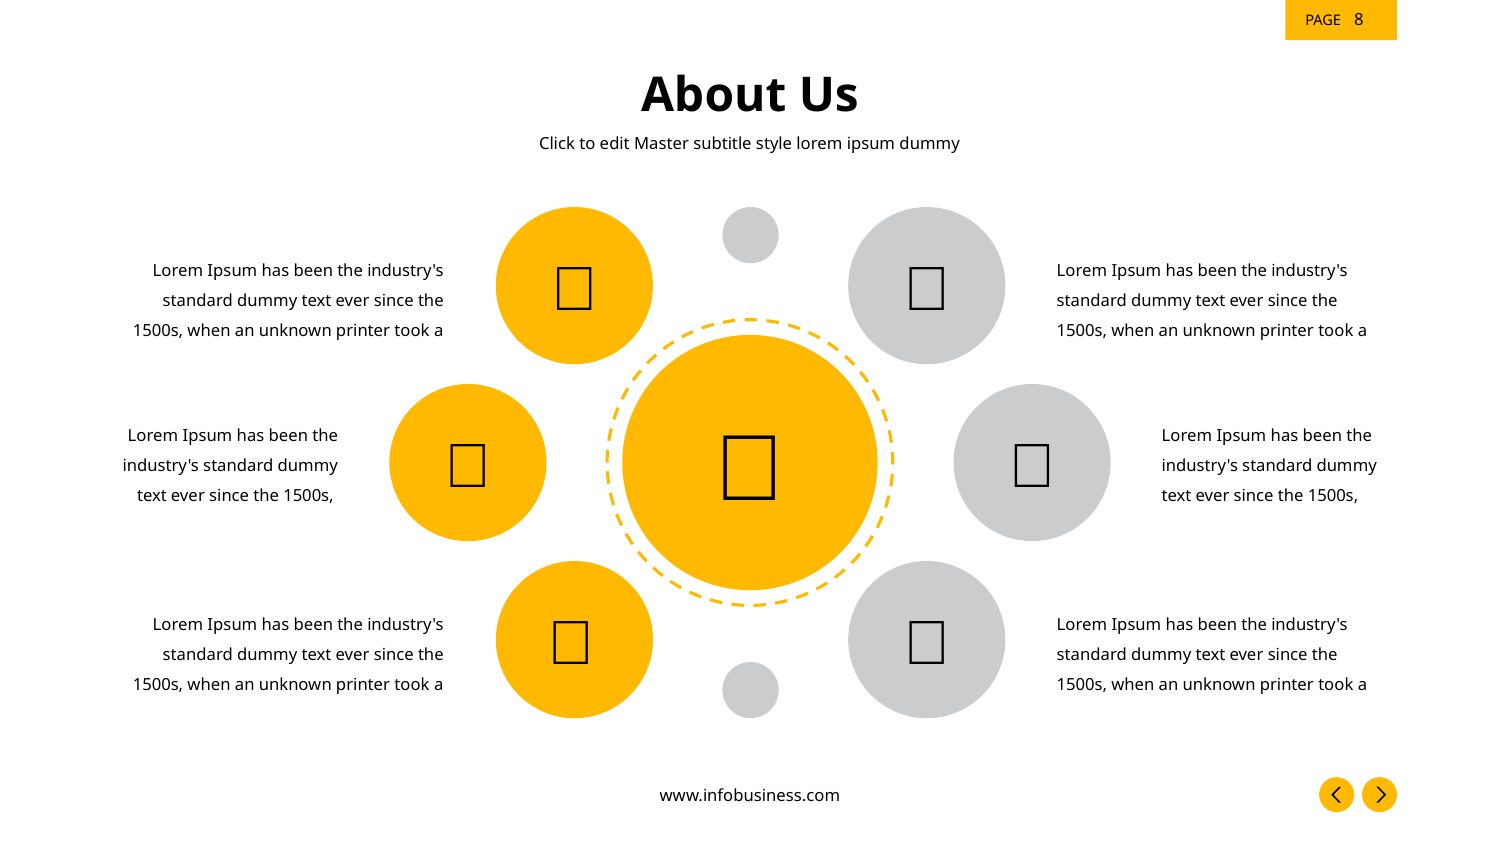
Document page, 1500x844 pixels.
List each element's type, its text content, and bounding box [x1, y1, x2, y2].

footer www.infobusiness.com [630, 772, 870, 818]
text_box [848, 561, 1006, 719]
text_box Lorem Ipsum has been the industry's standard dummy text ever since the 1500s, [1150, 409, 1416, 492]
slide_number ‹#› [1342, 8, 1401, 32]
subtitle Click to edit Master subtitle style lorem ipsum dummy [103, 129, 1397, 153]
text_box [495, 561, 654, 719]
text_box [953, 383, 1111, 542]
text_box [848, 207, 1006, 365]
text_box [389, 383, 547, 542]
text_box Lorem Ipsum has been the industry's standard dummy text ever since the 1500s, when an unknown printer took a [100, 598, 456, 681]
text_box [722, 206, 779, 264]
text_box Lorem Ipsum has been the industry's standard dummy text ever since the 1500s, when an unknown printer took a [1045, 598, 1400, 681]
text_box  [695, 400, 805, 526]
text_box  [429, 419, 507, 507]
text_box [495, 207, 653, 365]
text_box  [888, 242, 966, 330]
text_box  [535, 596, 613, 684]
text_box [607, 319, 893, 606]
text_box Lorem Ipsum has been the industry's standard dummy text ever since the 1500s, when an unknown printer took a [1045, 244, 1400, 327]
text_box  [888, 596, 966, 684]
title About Us [103, 58, 1397, 129]
text_box  [535, 242, 614, 330]
text_box Lorem Ipsum has been the industry's standard dummy text ever since the 1500s, when an unknown printer took a [100, 244, 456, 327]
text_box Lorem Ipsum has been the industry's standard dummy text ever since the 1500s, [84, 409, 350, 492]
text_box  [993, 419, 1071, 507]
text_box [722, 661, 779, 719]
